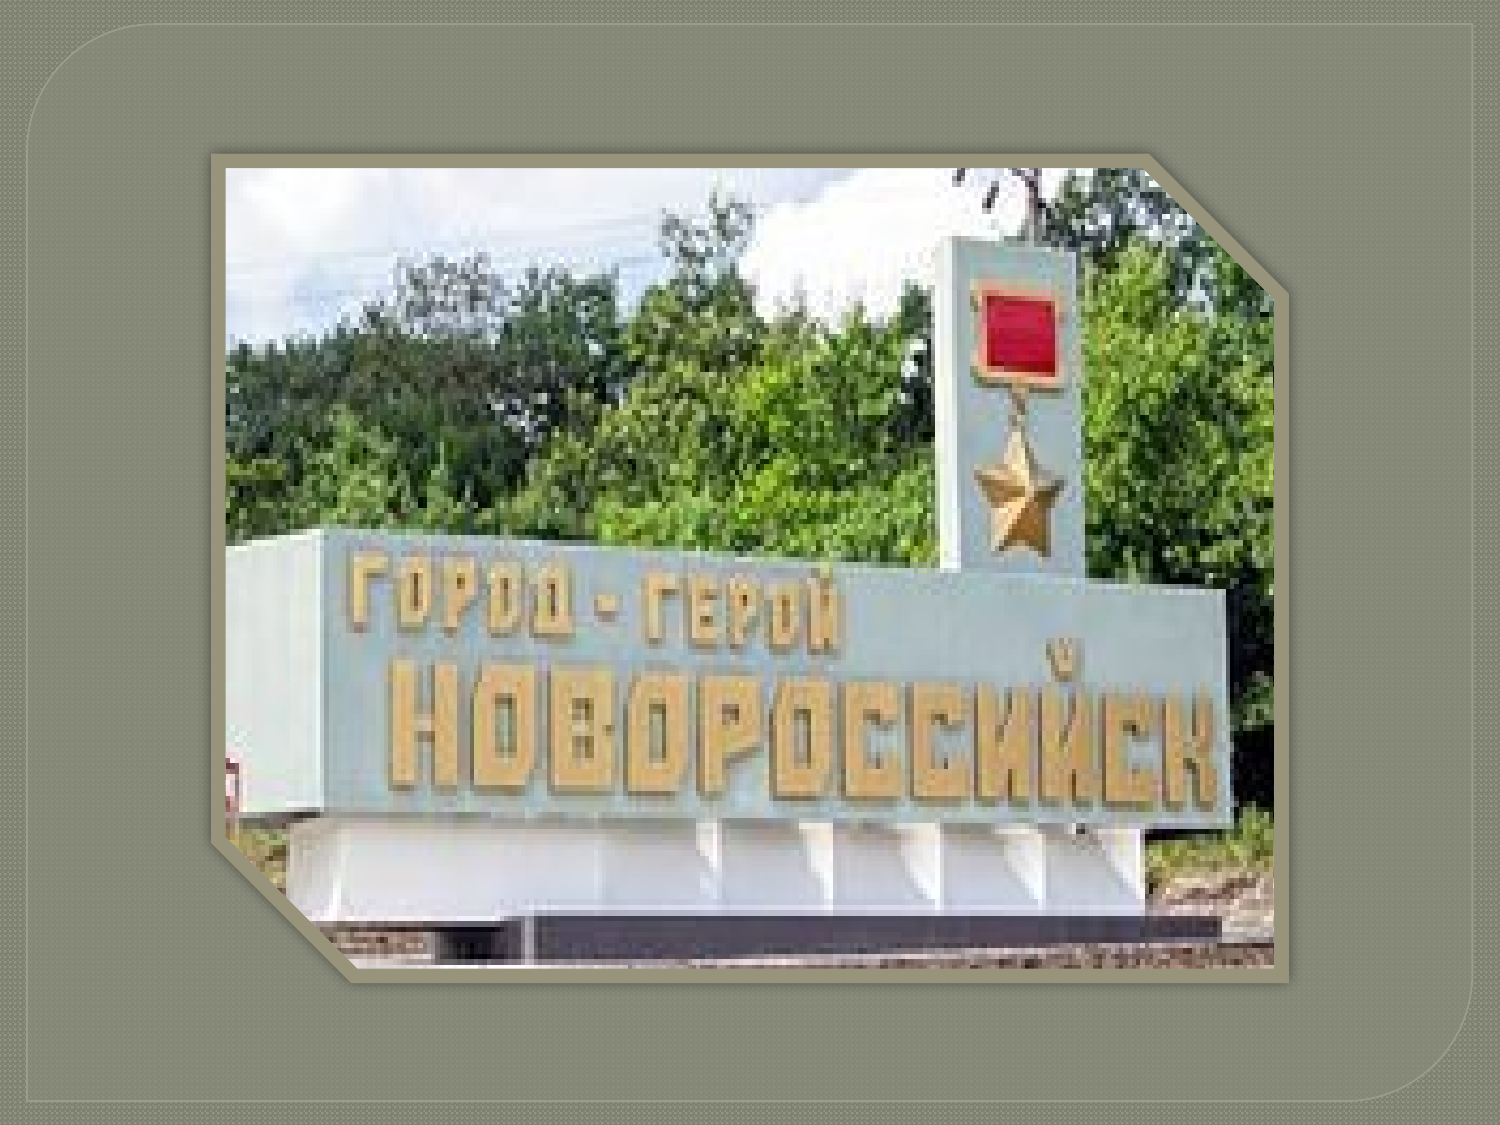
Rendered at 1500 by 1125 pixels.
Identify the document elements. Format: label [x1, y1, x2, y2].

picture [218, 160, 1282, 977]
